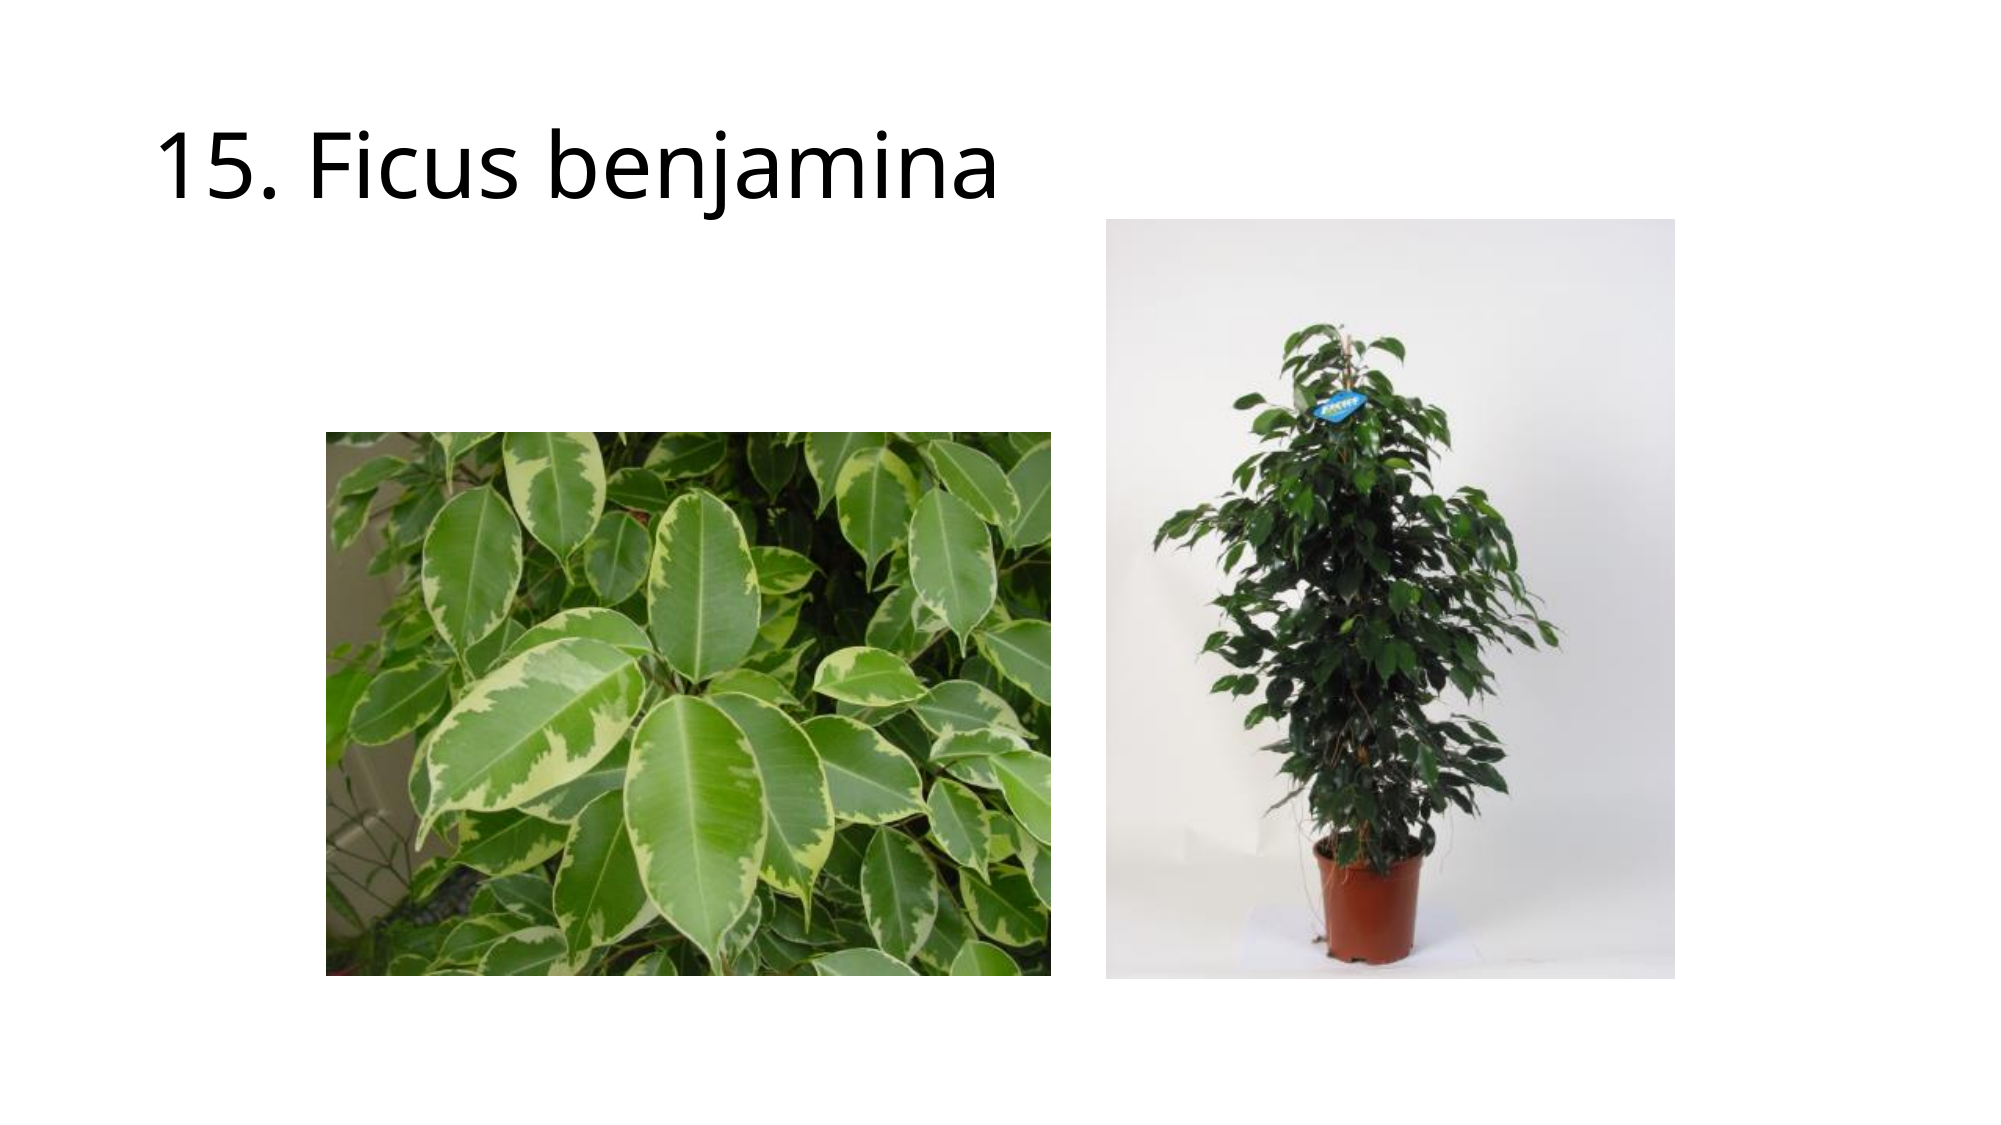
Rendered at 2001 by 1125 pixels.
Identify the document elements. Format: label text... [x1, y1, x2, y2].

picture [1106, 219, 1675, 980]
title 15. Ficus benjamina [137, 59, 1863, 278]
picture [326, 432, 1051, 976]
